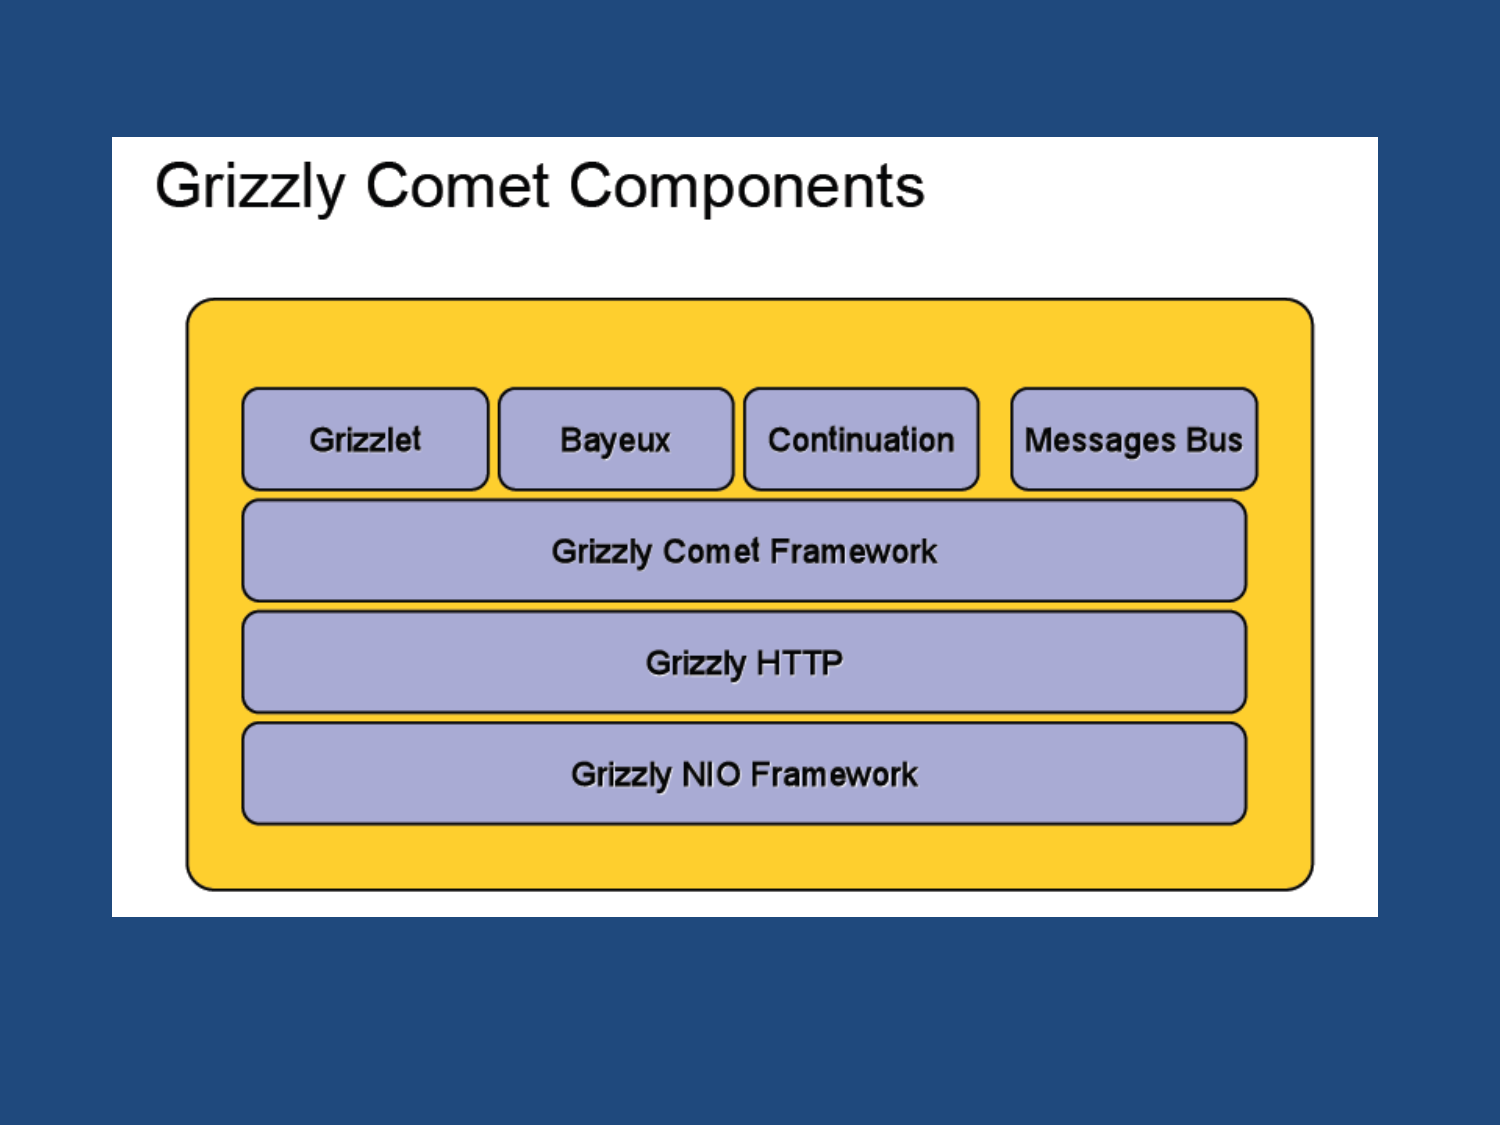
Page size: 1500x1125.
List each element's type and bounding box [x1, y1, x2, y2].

picture [111, 136, 1378, 918]
